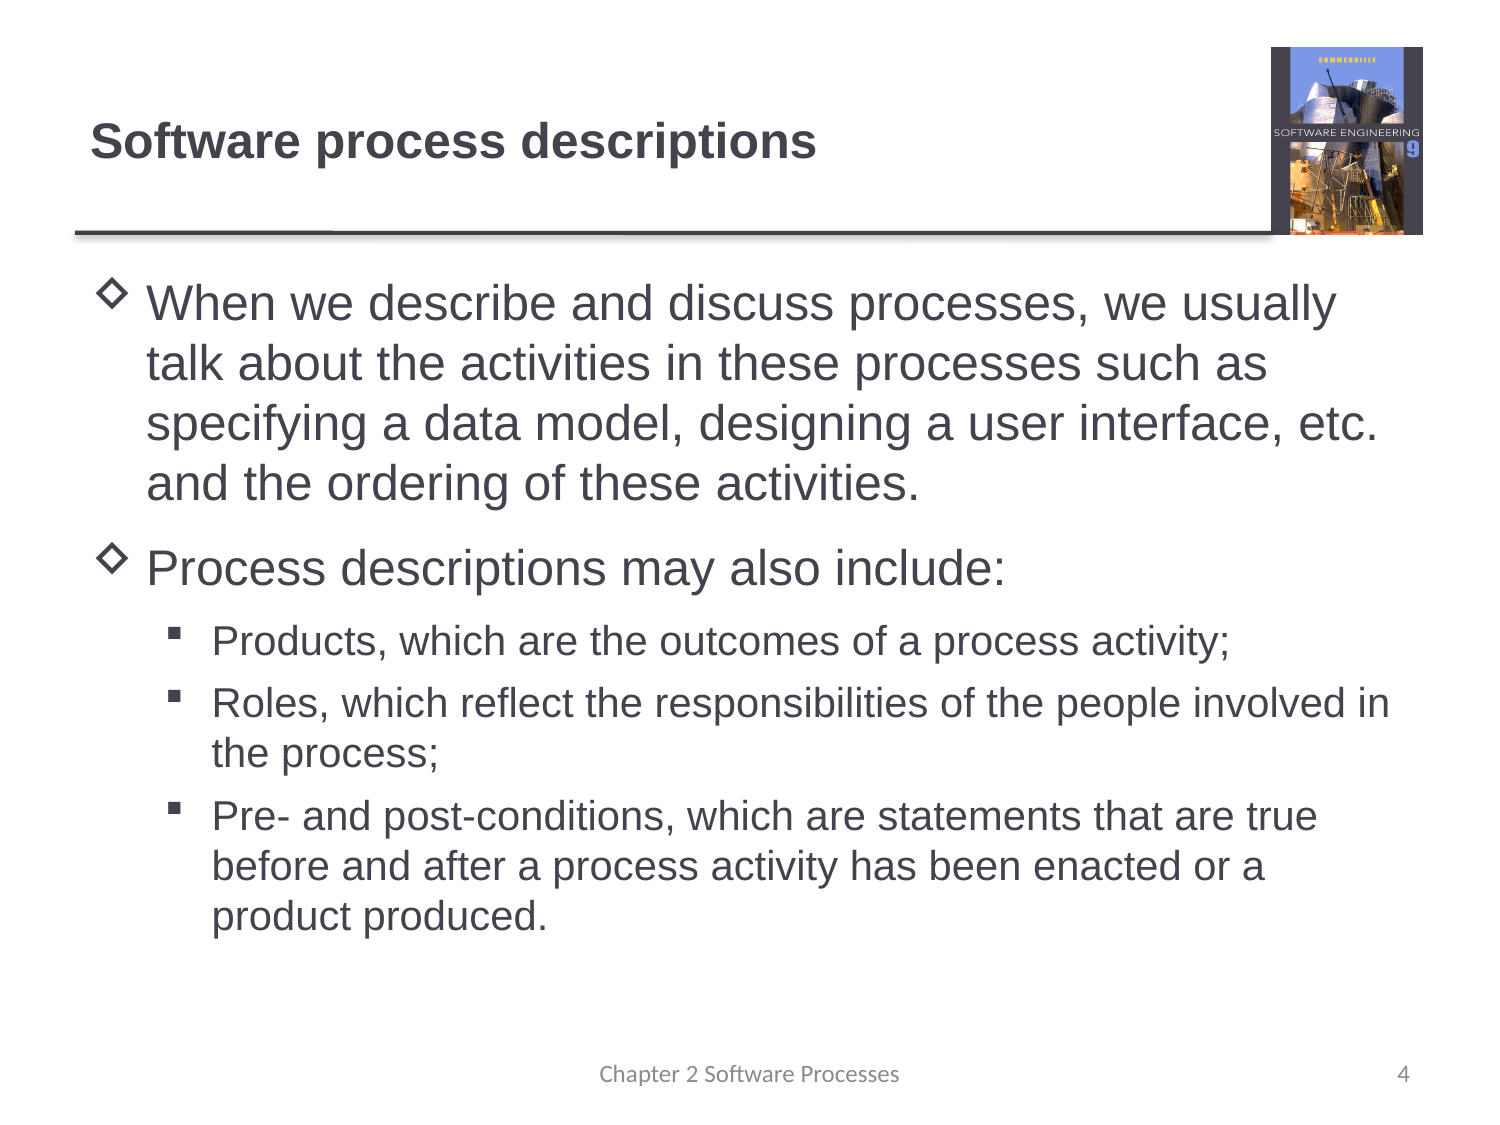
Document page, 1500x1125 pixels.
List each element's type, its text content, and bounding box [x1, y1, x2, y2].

slide_number 4 [1074, 1042, 1425, 1103]
title Software process descriptions [74, 44, 1272, 233]
list When we describe and discuss processes, we usually talk about the activities in these processes such as specifying a data model, designing a user interface, etc. and the ordering of these activities. Process descriptions may also include: Products, which are the outcomes of a process activity; Roles, which reflect the responsibilities of the people involved in the process; Pre- and post-conditions, which are statements that are true before and after a process activity has been enacted or a product produced. [75, 262, 1425, 1005]
footer Chapter 2 Software Processes [512, 1042, 988, 1103]
picture [1272, 47, 1423, 235]
